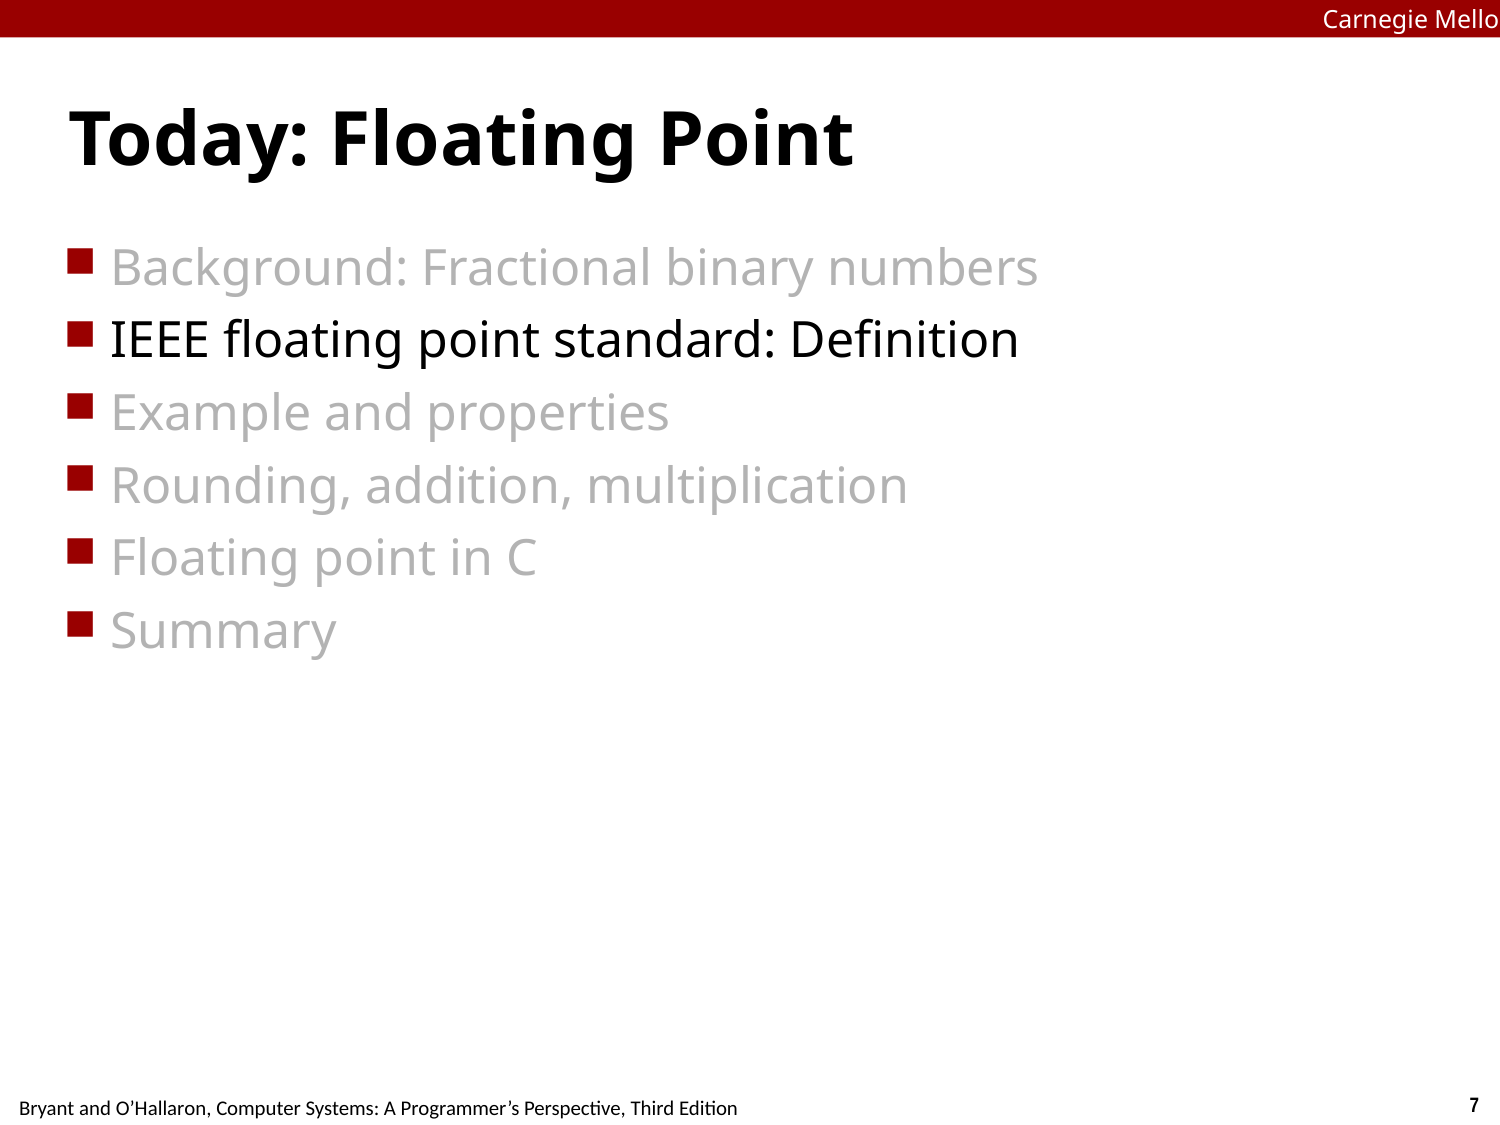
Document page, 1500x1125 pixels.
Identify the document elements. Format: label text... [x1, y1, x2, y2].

text_box Carnegie Mellon [1322, 3, 1500, 33]
list Background: Fractional binary numbers IEEE floating point standard: Definition Example and properties Rounding, addition, multiplication Floating point in C Summary [62, 228, 1438, 1122]
title Today: Floating Point [62, 41, 1438, 228]
text_box [0, 0, 1500, 38]
